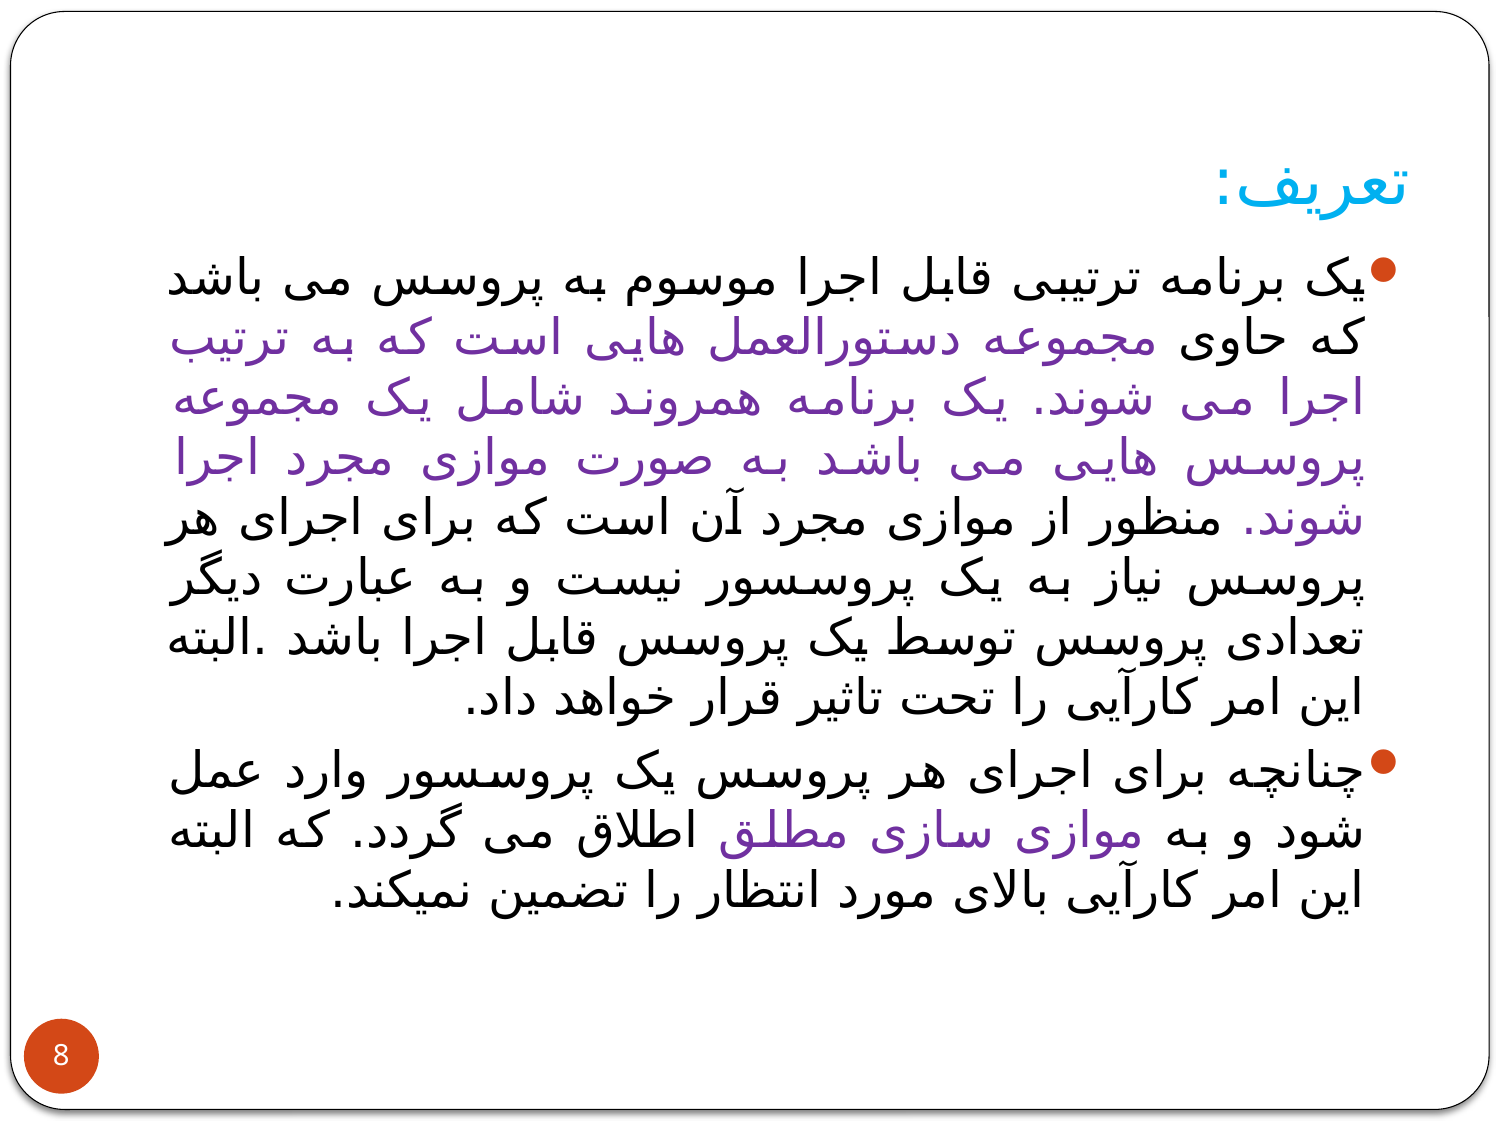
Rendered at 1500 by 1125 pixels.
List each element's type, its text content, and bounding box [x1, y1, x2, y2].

title تعریف: [150, 45, 1425, 233]
list یک برنامه ترتیبی قابل اجرا موسوم به پروسس می باشد که حاوی مجموعه دستورالعمل هایی است که به ترتیب اجرا می شوند. یک برنامه همروند شامل یک مجموعه پروسس هایی می باشد به صورت موازی مجرد اجرا شوند. منظور از موازی مجرد آن است که برای اجرای هر پروسس نیاز به یک پروسسور نیست و به عبارت دیگر تعدادی پروسس توسط یک پروسس قابل اجرا باشد .البته این امر کارآیی را تحت تاثیر قرار خواهد داد. چنانچه برای اجرای هر پروسس یک پروسسور وارد عمل شود و به موازی سازی مطلق اطلاق می گردد. که البته این امر کارآیی بالای مورد انتظار را تضمین نمیکند. [150, 237, 1425, 988]
slide_number 8 [23, 1018, 99, 1094]
